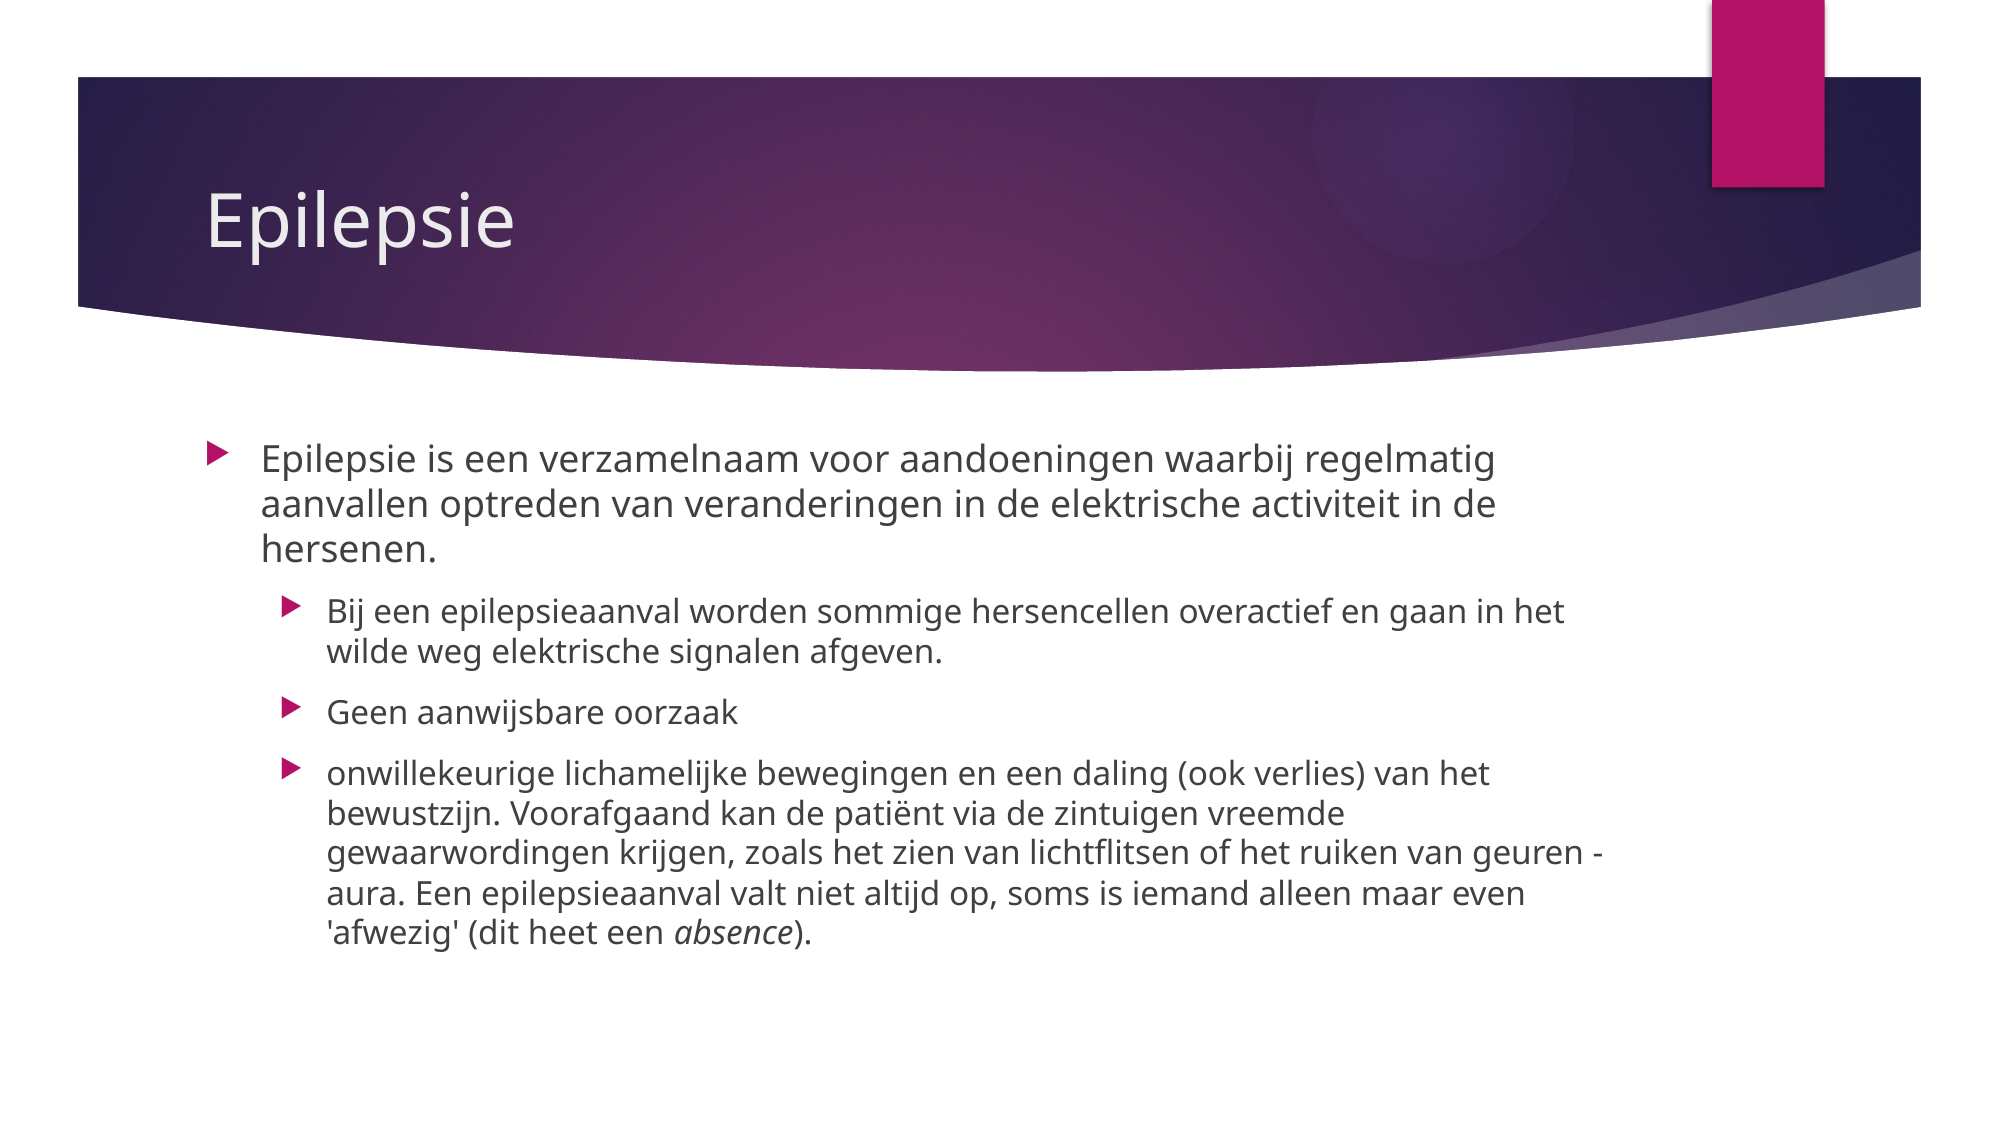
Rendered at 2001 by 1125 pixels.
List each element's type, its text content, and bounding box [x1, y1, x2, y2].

title Epilepsie [189, 159, 1627, 276]
list Epilepsie is een verzamelnaam voor aandoeningen waarbij regelmatig aanvallen optreden van veranderingen in de elektrische activiteit in de hersenen. Bij een epilepsieaanval worden sommige hersencellen overactief en gaan in het wilde weg elektrische signalen afgeven. Geen aanwijsbare oorzaak onwillekeurige lichamelijke bewegingen en een daling (ook verlies) van het bewustzijn. Voorafgaand kan de patiënt via de zintuigen vreemde gewaarwordingen krijgen, zoals het zien van lichtflitsen of het ruiken van geuren - aura. Een epilepsieaanval valt niet altijd op, soms is iemand alleen maar even 'afwezig' (dit heet een absence). [189, 427, 1638, 988]
